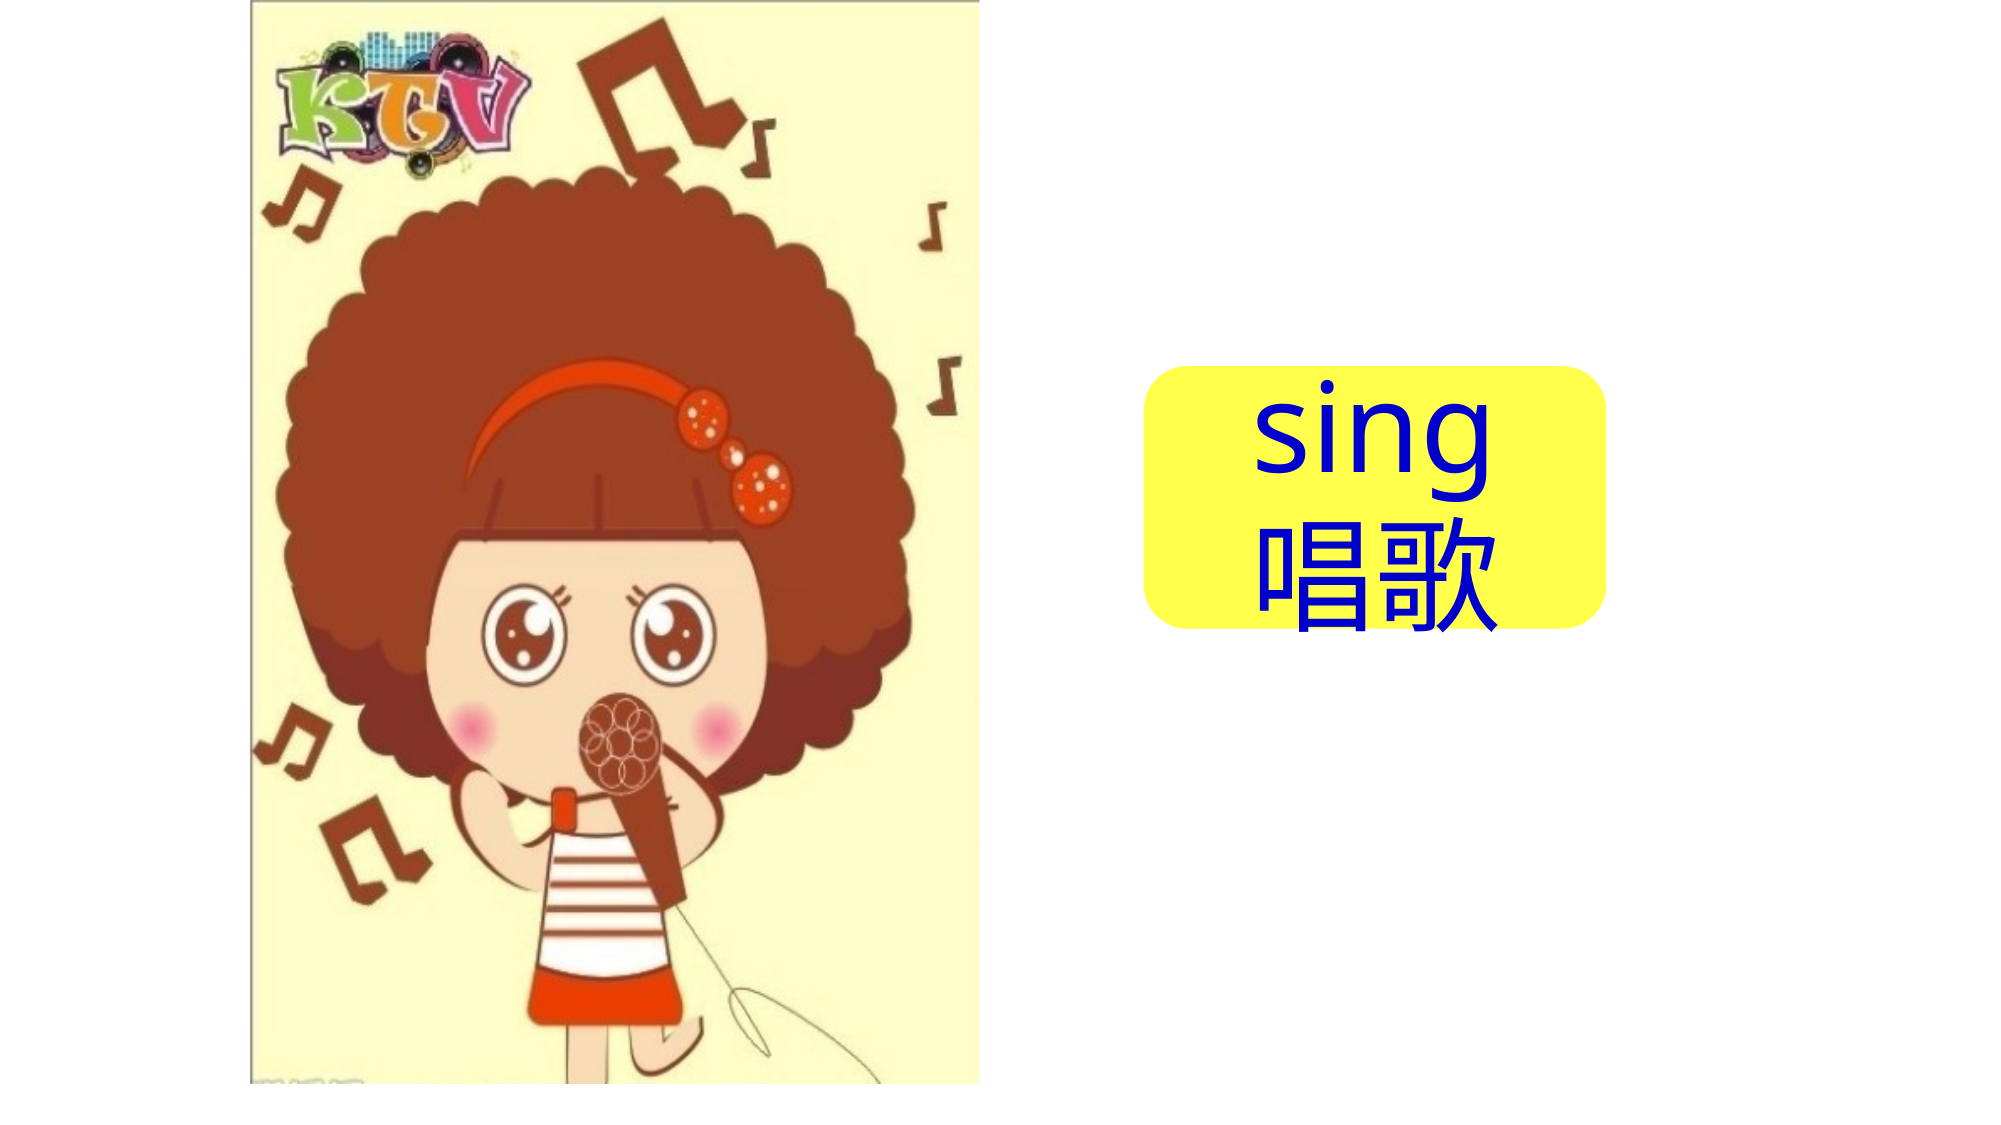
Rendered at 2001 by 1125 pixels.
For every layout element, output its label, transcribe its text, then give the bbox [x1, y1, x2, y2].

text_box [999, 0, 1750, 923]
picture [249, 0, 980, 1084]
text_box sing 唱歌 [1143, 366, 1607, 629]
